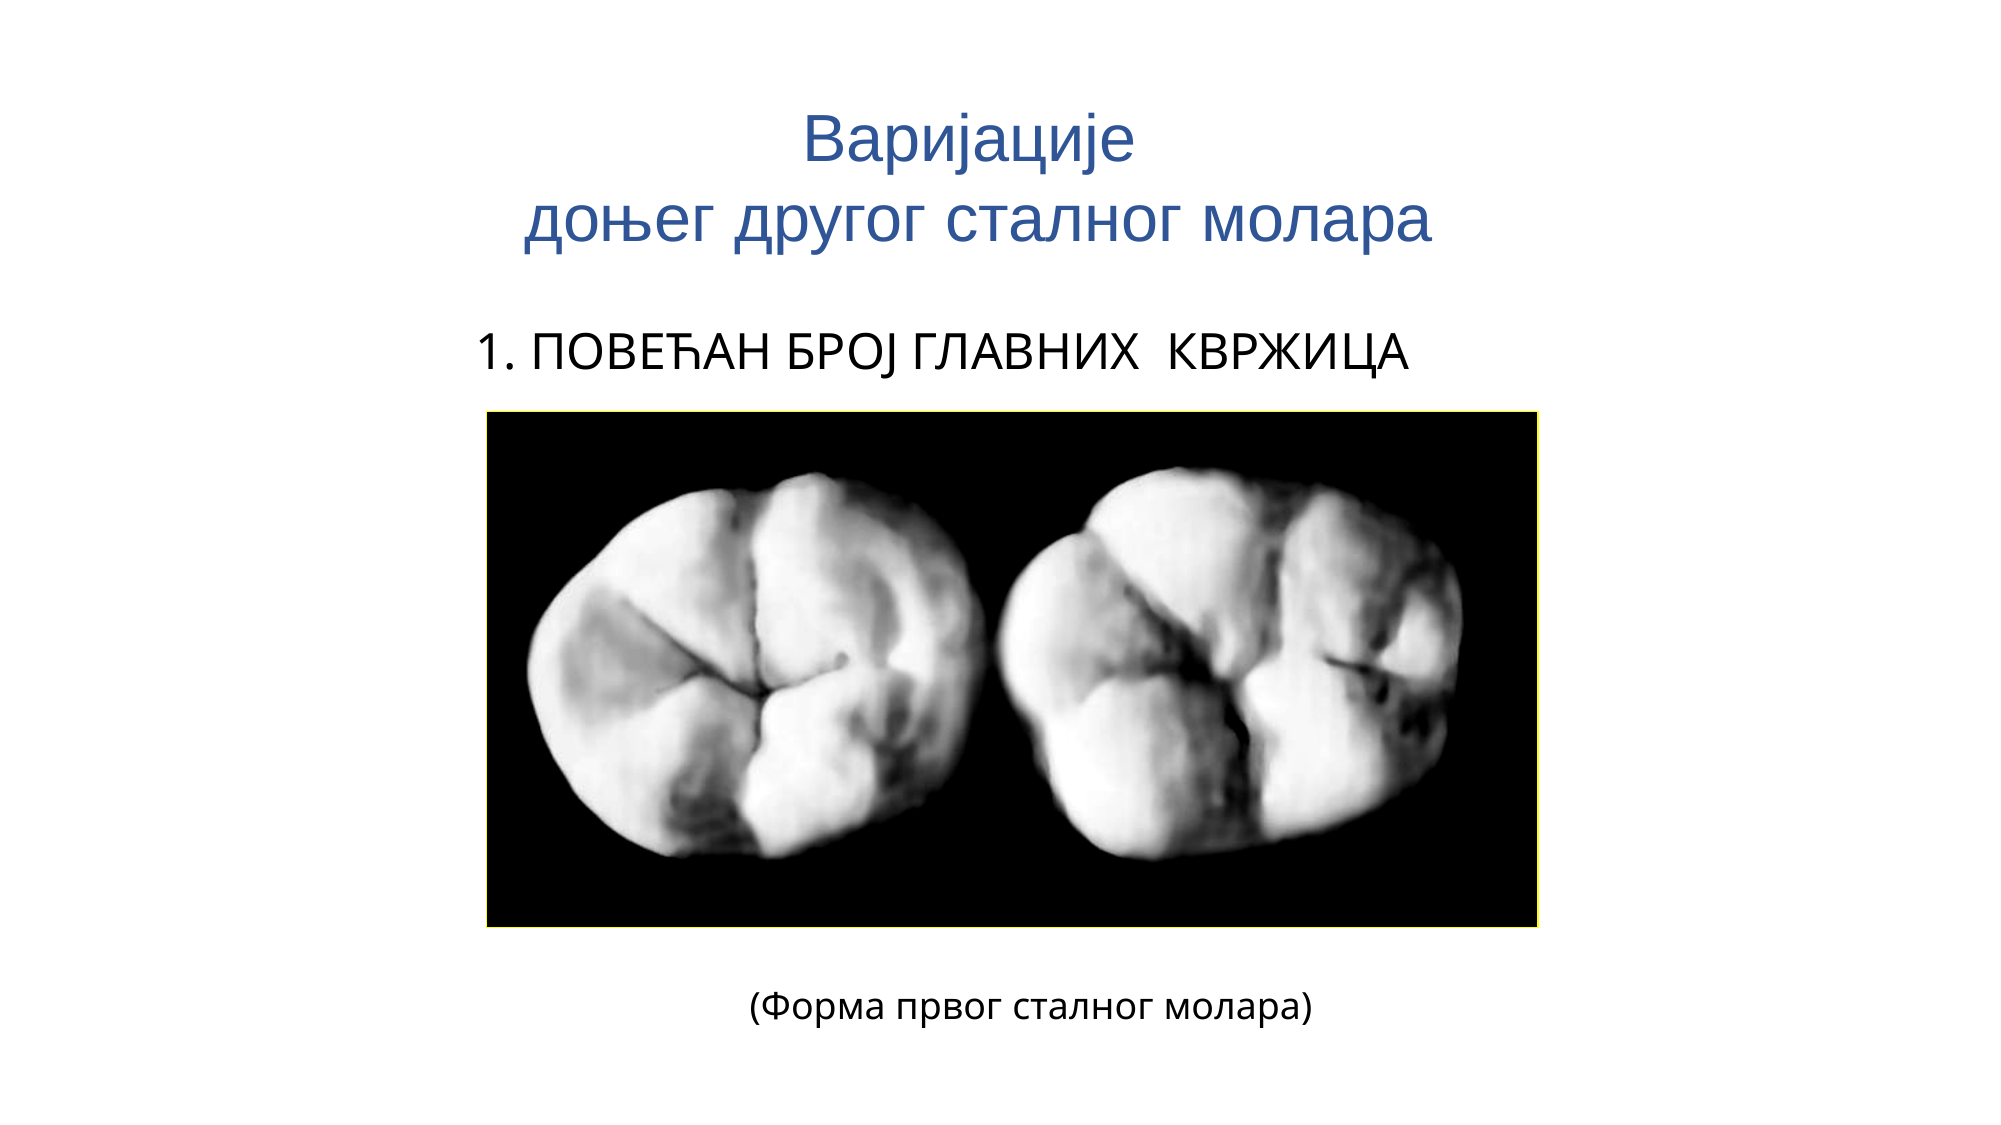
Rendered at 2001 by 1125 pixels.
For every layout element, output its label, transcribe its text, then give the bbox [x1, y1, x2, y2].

picture [487, 412, 1538, 927]
text_box 1. ПОВЕЋАН БРОЈ ГЛАВНИХ КВРЖИЦА [460, 312, 1425, 388]
text_box (Форма првог сталног молара) [734, 974, 1327, 1035]
text_box Варијације доњег другог сталног молара [490, 87, 1448, 263]
